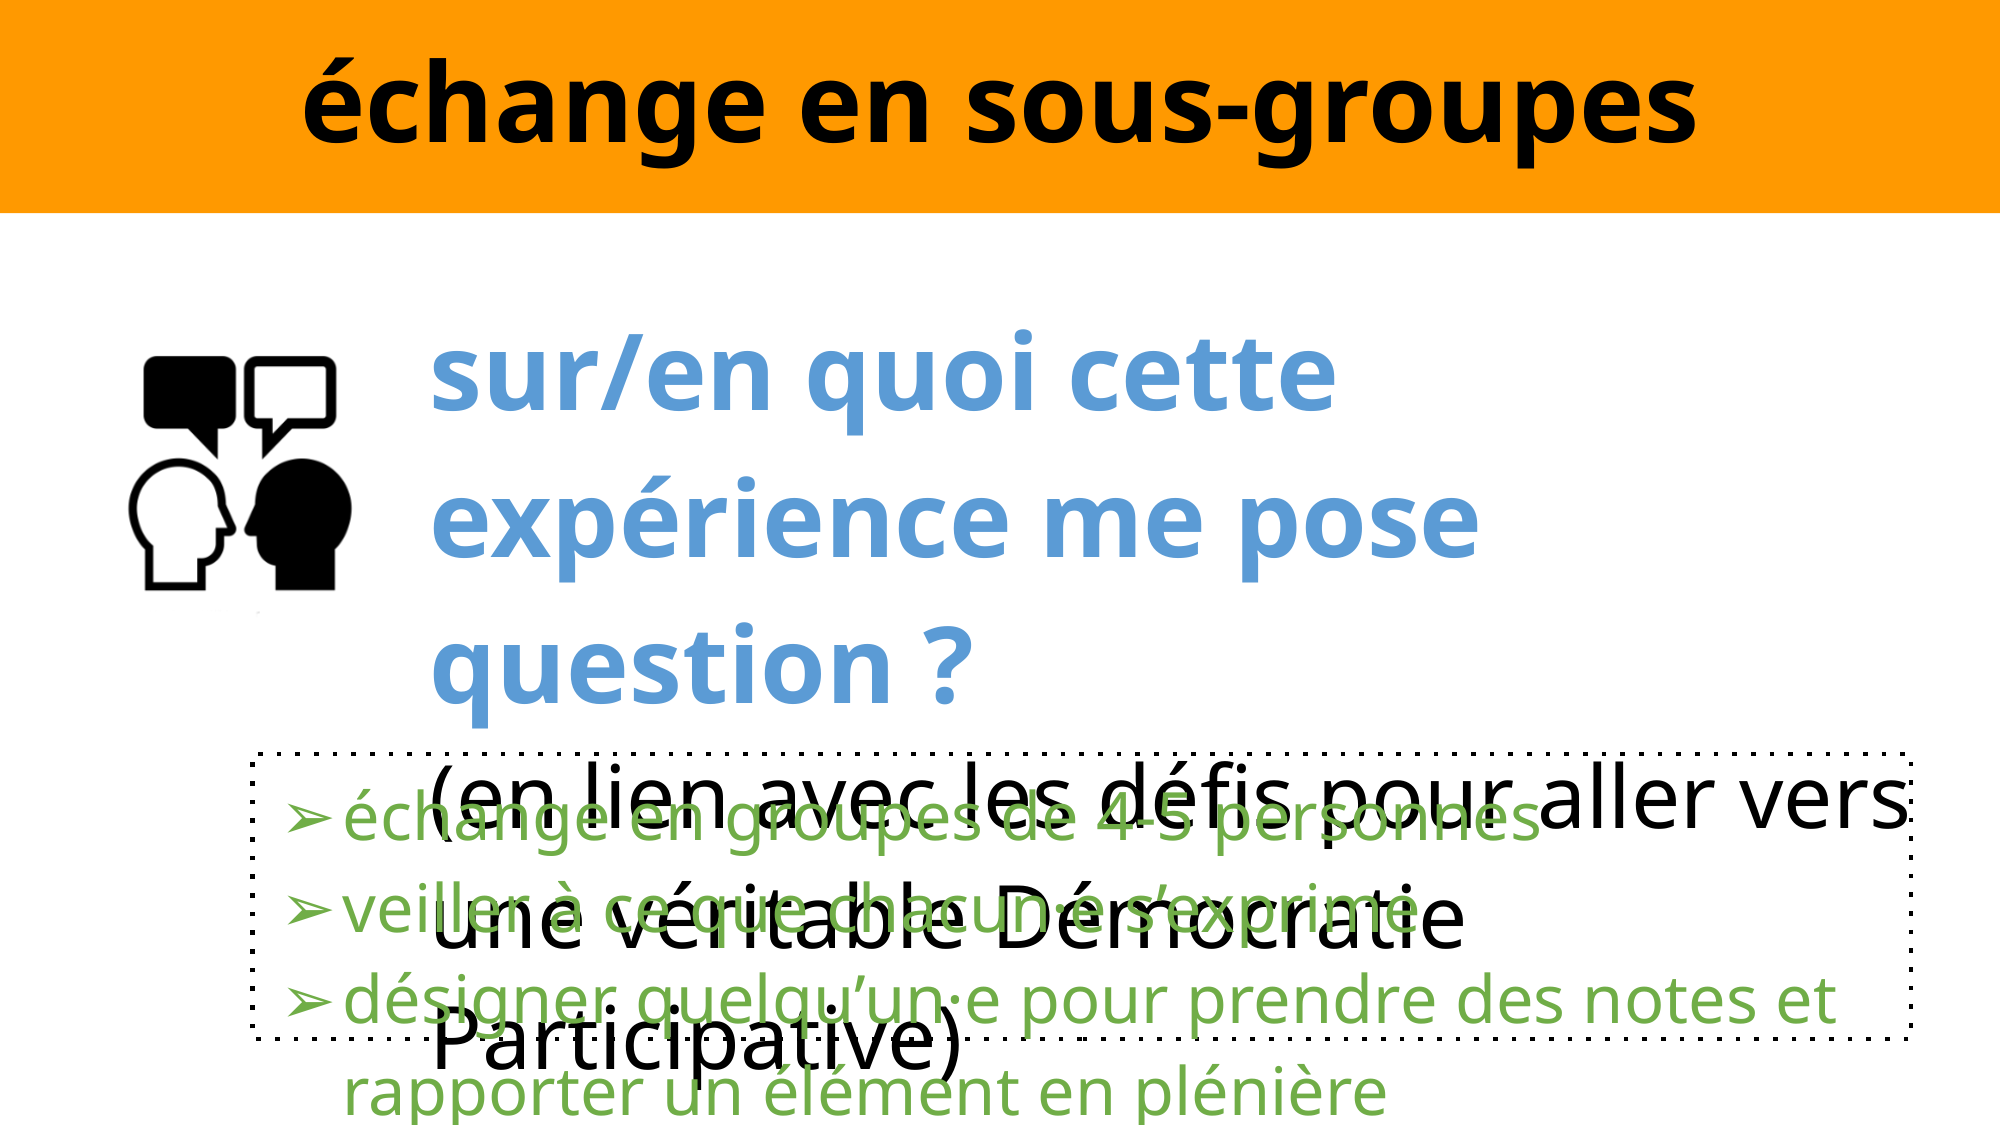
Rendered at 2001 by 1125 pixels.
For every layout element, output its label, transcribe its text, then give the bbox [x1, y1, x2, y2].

picture [89, 343, 392, 647]
list sur/en quoi cette expérience me pose question ? (en lien avec les défis pour aller vers une véritable Démocratie Participative) [414, 214, 1936, 715]
list échange en groupes de 4-5 personnes veiller à ce que chacun·e s’exprime désigner quelqu’un·e pour prendre des notes et rapporter un élément en plénière [252, 753, 1912, 1039]
title échange en sous-groupes [0, 0, 2000, 214]
